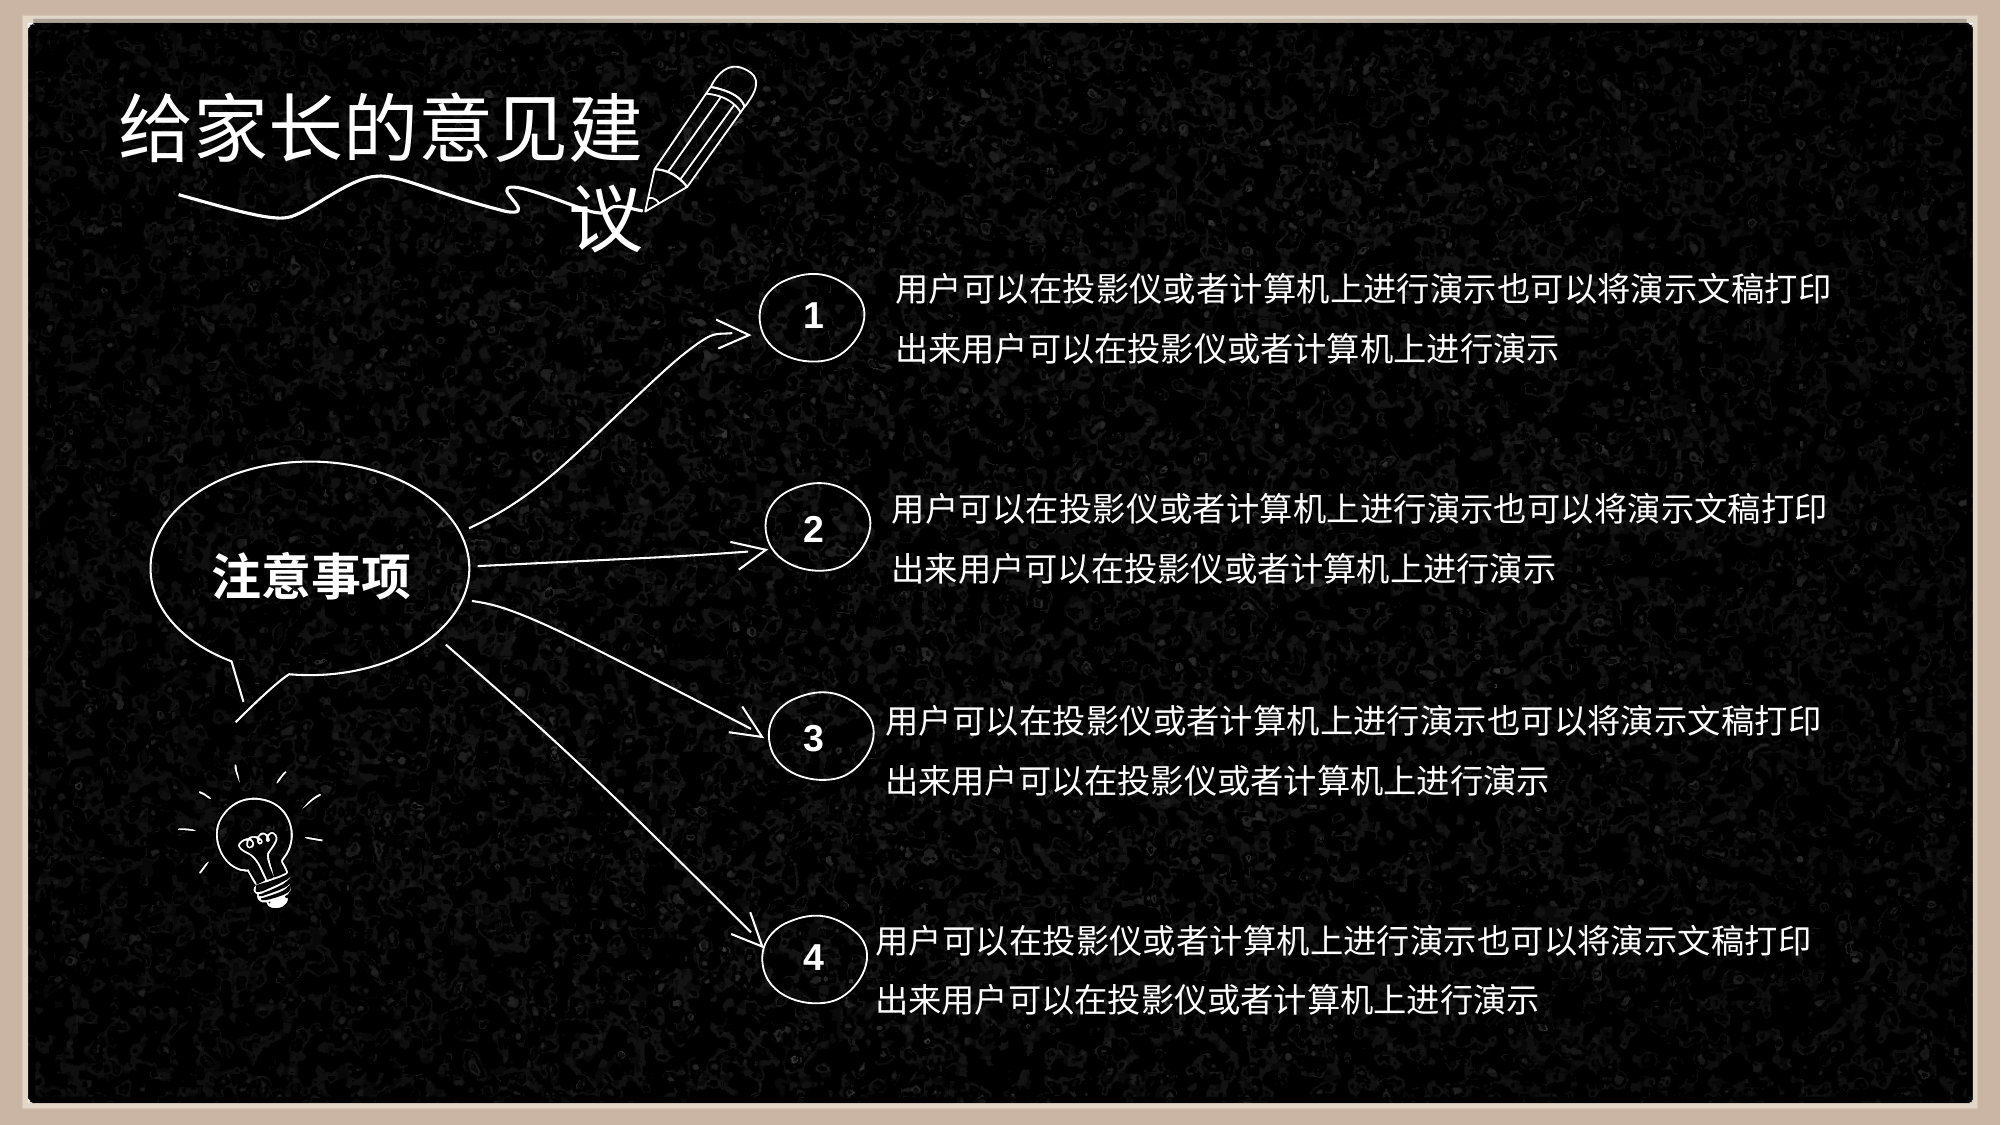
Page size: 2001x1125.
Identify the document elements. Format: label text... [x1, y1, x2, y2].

text_box 用户可以在投影仪或者计算机上进行演示也可以将演示文稿打印出来用户可以在投影仪或者计算机上进行演示 [877, 460, 1845, 595]
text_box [524, 600, 763, 644]
text_box 2 [770, 497, 778, 506]
text_box 4 [848, 925, 856, 931]
text_box 1 [845, 283, 856, 292]
text_box 用户可以在投影仪或者计算机上进行演示也可以将演示文稿打印出来用户可以在投影仪或者计算机上进行演示 [880, 241, 1848, 376]
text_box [469, 315, 744, 529]
text_box 4 [770, 925, 780, 934]
text_box [762, 915, 868, 1004]
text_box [524, 535, 760, 567]
text_box 3 [770, 749, 782, 767]
text_box [768, 692, 874, 780]
picture [0, 0, 2000, 1125]
text_box 用户可以在投影仪或者计算机上进行演示也可以将演示文稿打印出来用户可以在投影仪或者计算机上进行演示 [870, 673, 1838, 808]
text_box [759, 273, 865, 362]
text_box [765, 483, 871, 571]
text_box 1 [770, 283, 778, 290]
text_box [99, 461, 524, 723]
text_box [177, 763, 324, 910]
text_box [445, 644, 767, 943]
text_box 用户可以在投影仪或者计算机上进行演示也可以将演示文稿打印出来用户可以在投影仪或者计算机上进行演示 [860, 892, 1828, 1027]
text_box 2 [770, 547, 779, 558]
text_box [83, 63, 774, 235]
text_box 3 [770, 706, 781, 722]
